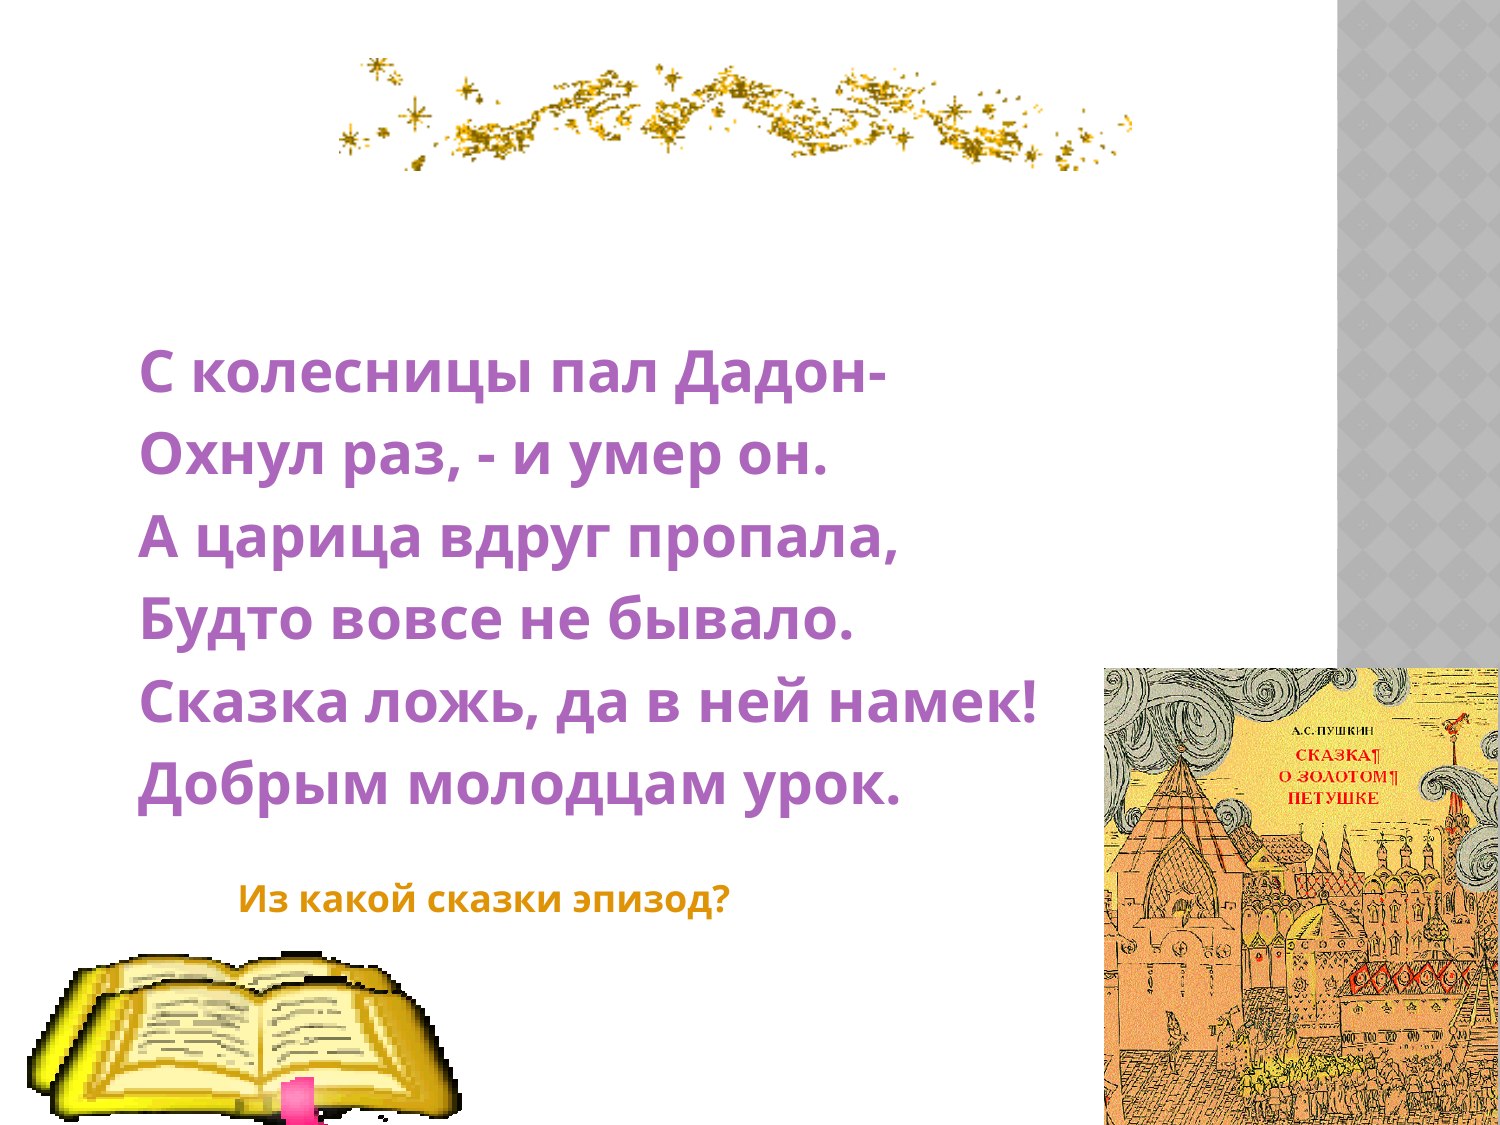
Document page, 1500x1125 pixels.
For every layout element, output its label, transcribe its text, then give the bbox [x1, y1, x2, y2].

picture [339, 58, 1132, 172]
picture [1103, 668, 1498, 1125]
picture [0, 840, 487, 1125]
list С колесницы пал Дадон- Охнул раз, - и умер он. А царица вдруг пропала, Будто вовсе не бывало. Сказка ложь, да в ней намек! Добрым молодцам урок. [123, 326, 1399, 1002]
text_box Из какой сказки эпизод? [490, 867, 1027, 927]
